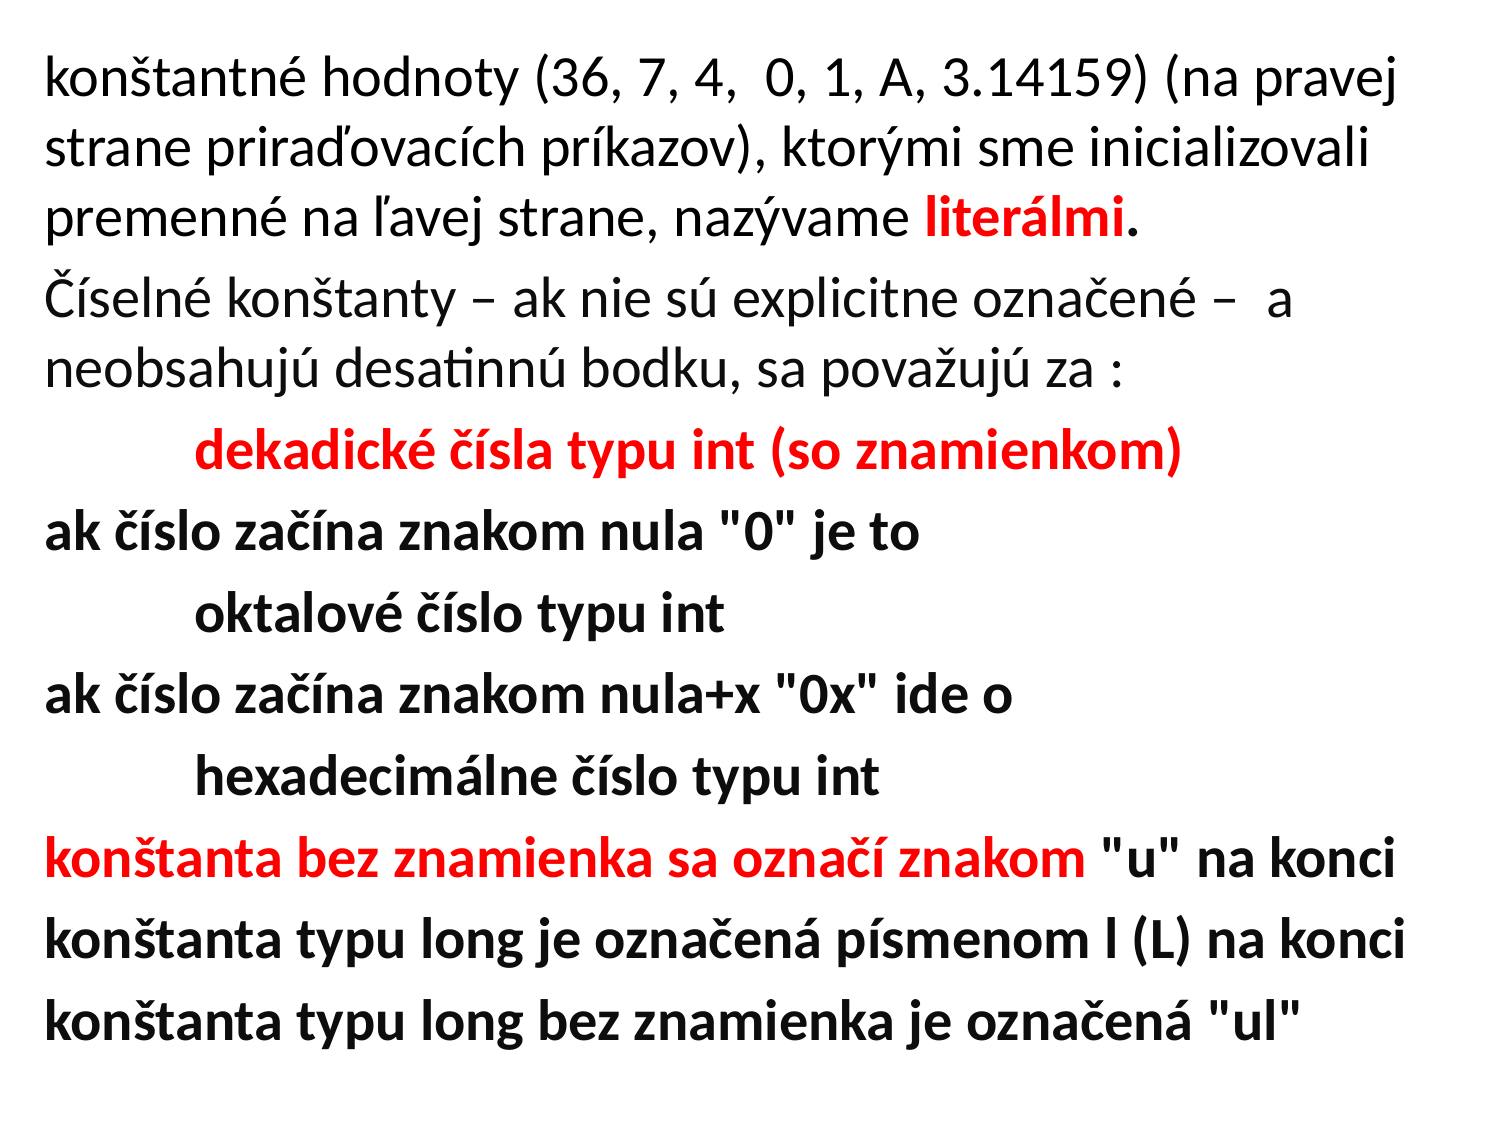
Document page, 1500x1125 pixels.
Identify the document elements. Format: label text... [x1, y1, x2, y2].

list konštantné hodnoty (36, 7, 4, 0, 1, A, 3.14159) (na pravej strane priraďovacích príkazov), ktorými sme inicializovali premenné na ľavej strane, nazývame literálmi. Číselné konštanty – ak nie sú explicitne označené – a neobsahujú desatinnú bodku, sa považujú za : dekadické čísla typu int (so znamienkom) ak číslo začína znakom nula "0" je to oktalové číslo typu int ak číslo začína znakom nula+x "0x" ide o hexadecimálne číslo typu int konštanta bez znamienka sa označí znakom "u" na konci konštanta typu long je označená písmenom l (L) na konci konštanta typu long bez znamienka je označená "ul" [29, 30, 1471, 1094]
